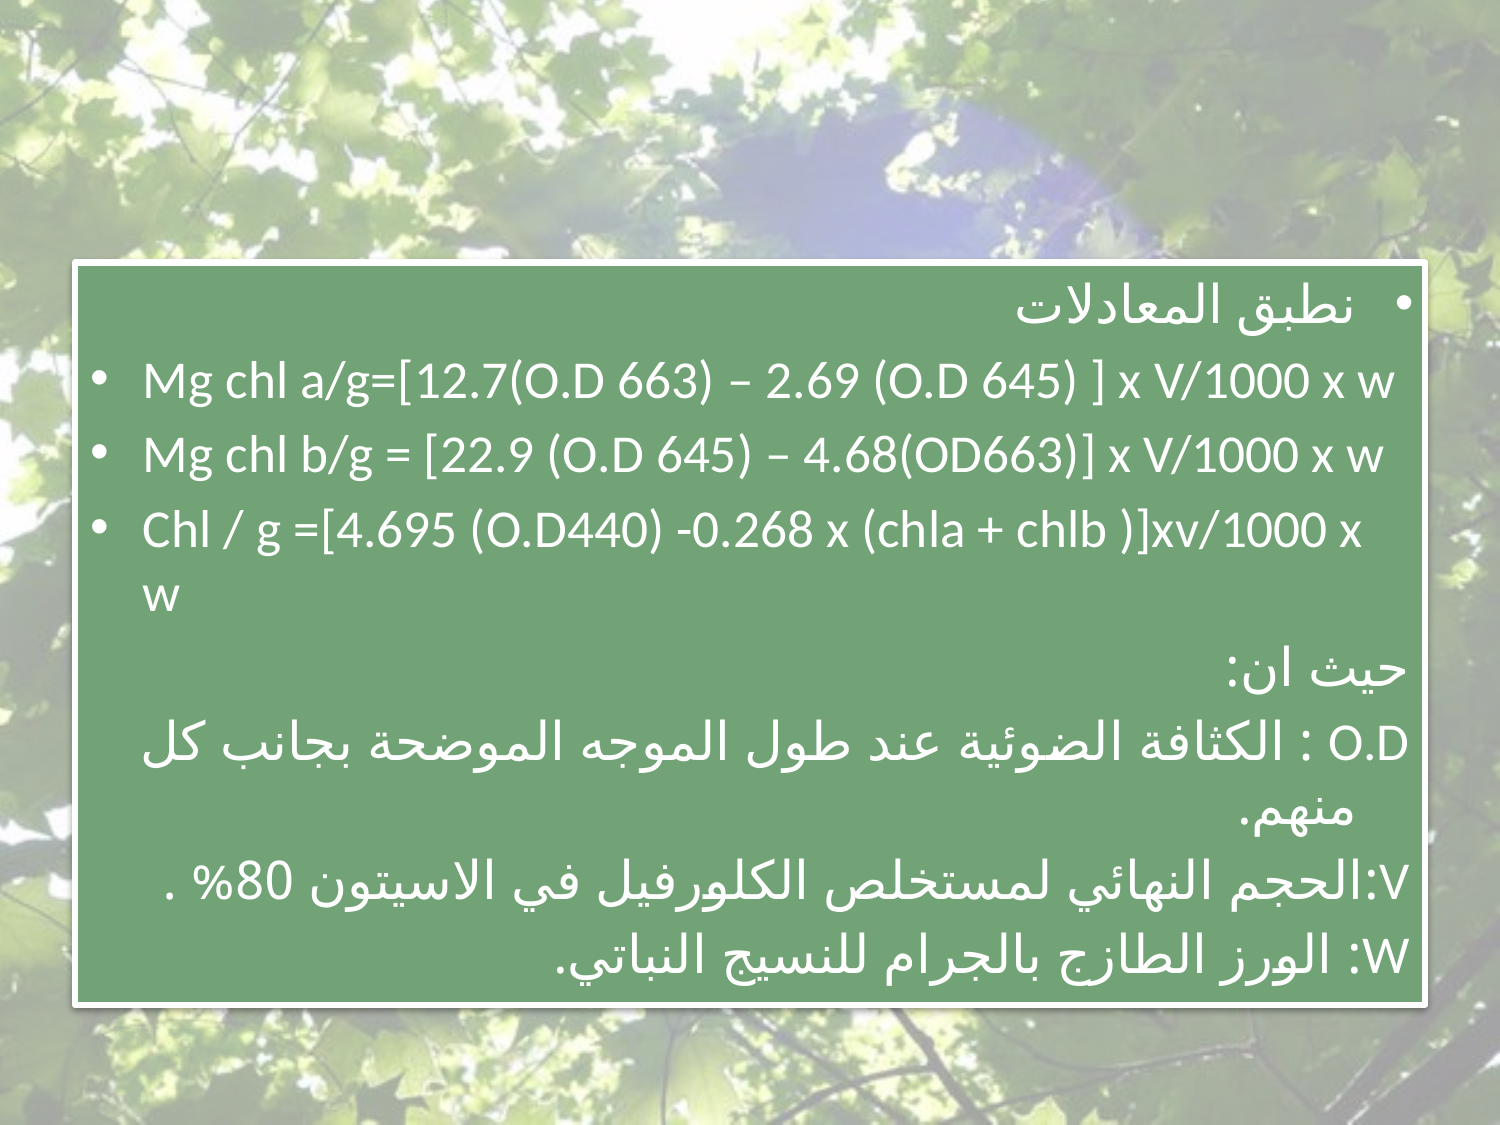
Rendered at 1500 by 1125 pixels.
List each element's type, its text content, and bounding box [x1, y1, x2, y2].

list نطبق المعادلات Mg chl a/g=[12.7(O.D 663) – 2.69 (O.D 645) ] x V/1000 x w Mg chl b/g = [22.9 (O.D 645) – 4.68(OD663)] x V/1000 x w Chl / g =[4.695 (O.D440) -0.268 x (chla + chlb )]xv/1000 x w حيث ان: O.D : الكثافة الضوئية عند طول الموجه الموضحة بجانب كل منهم. V:الحجم النهائي لمستخلص الكلورفيل في الاسيتون 80% . W: الورز الطازج بالجرام للنسيج النباتي. [72, 259, 1428, 1008]
